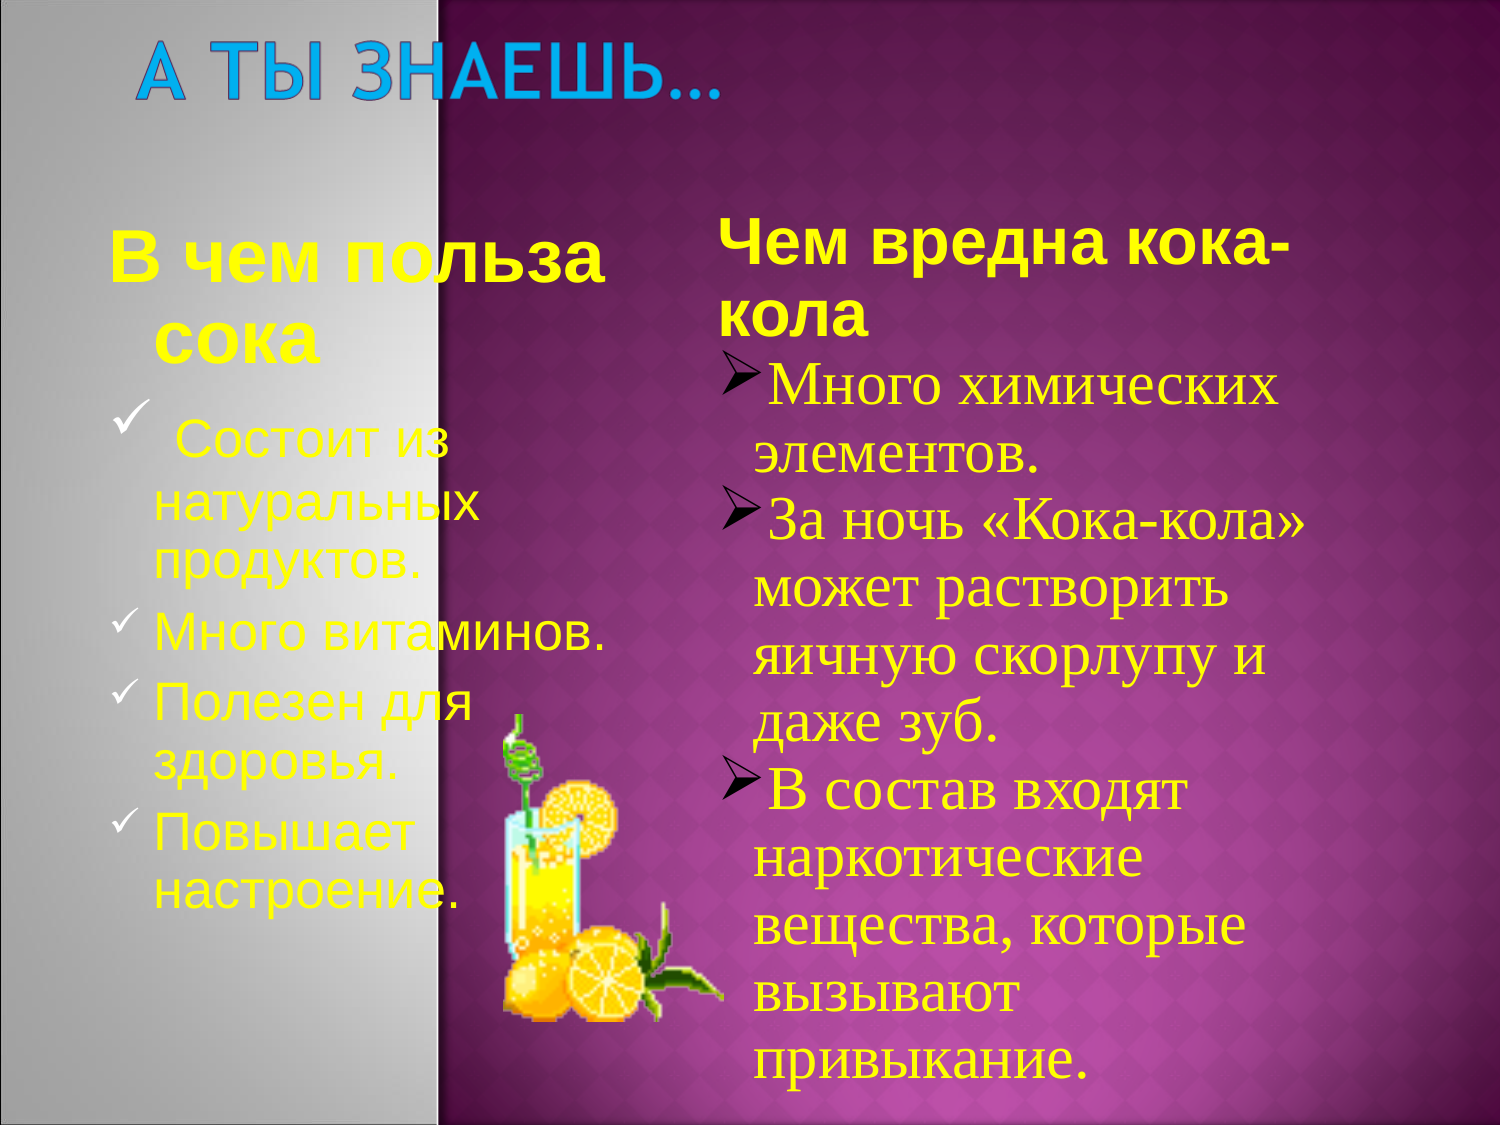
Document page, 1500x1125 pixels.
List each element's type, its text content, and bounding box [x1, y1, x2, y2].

picture [0, 0, 1500, 1125]
text_box В чем польза сока Состоит из натуральных продуктов. Много витаминов. Полезен для здоровья. Повышает настроение. [93, 210, 699, 954]
text_box Чем вредна кока-кола Много химических элементов. За ночь «Кока-кола» может растворить яичную скорлупу и даже зуб. В состав входят наркотические вещества, которые вызывают привыкание. [703, 199, 1360, 1101]
